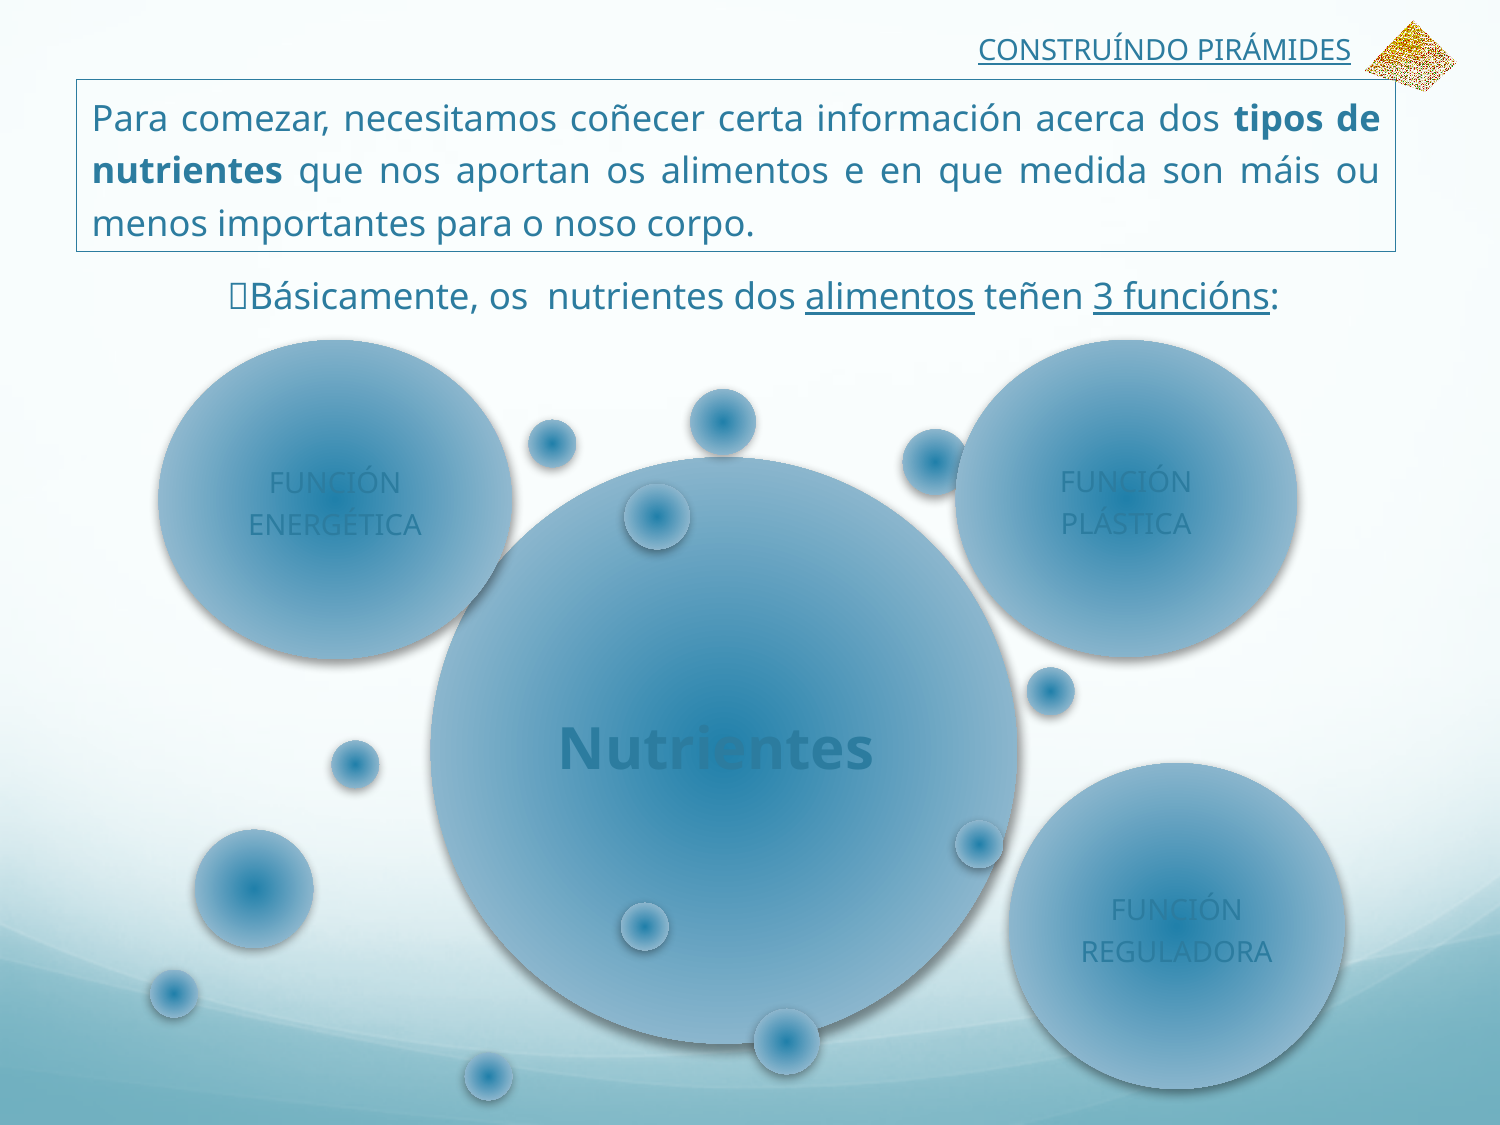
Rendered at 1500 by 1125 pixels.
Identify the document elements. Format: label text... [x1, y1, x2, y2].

list Para comezar, necesitamos coñecer certa información acerca dos tipos de nutrientes que nos aportan os alimentos e en que medida son máis ou menos importantes para o noso corpo. [76, 79, 1396, 252]
picture [1360, 17, 1463, 97]
text_box CONSTRUÍNDO PIRÁMIDES [963, 24, 1353, 74]
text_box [158, 339, 1362, 1125]
text_box Básicamente, os nutrientes dos alimentos teñen 3 funcións: [93, 265, 1414, 352]
